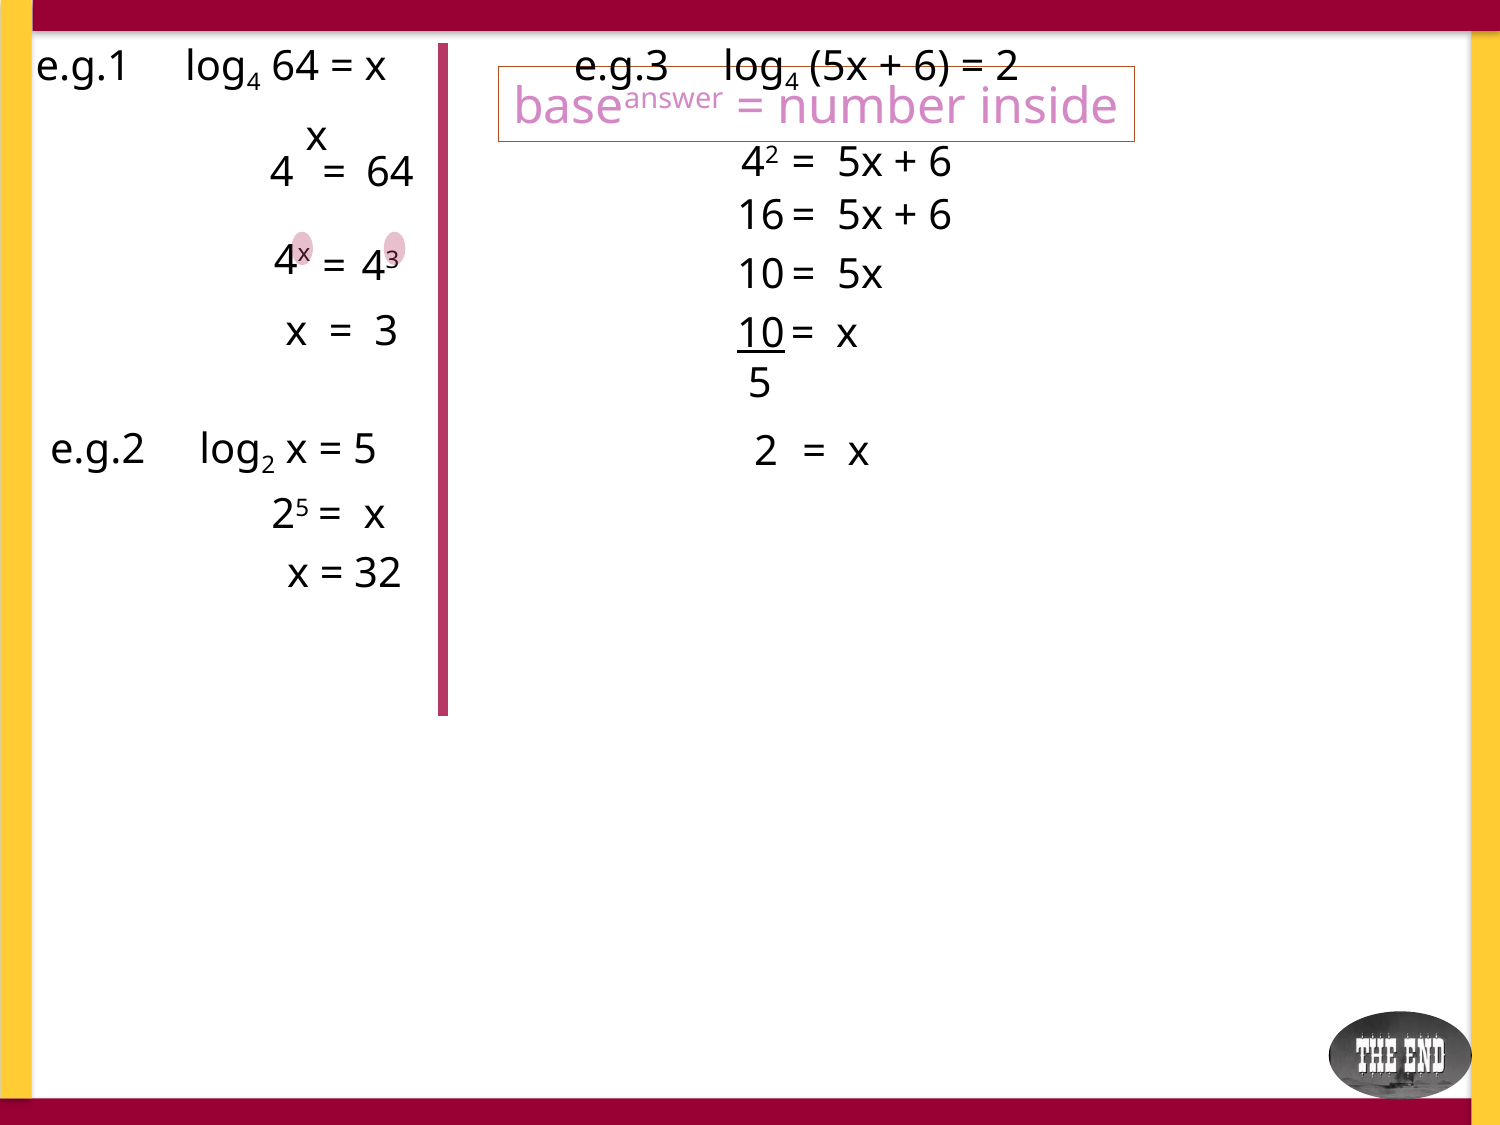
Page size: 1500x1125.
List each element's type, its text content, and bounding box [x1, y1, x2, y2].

text_box 64 [351, 137, 429, 202]
text_box 10 5 [722, 298, 800, 413]
text_box e.g.3 log4 (5x + 6) = 2 [559, 30, 1035, 103]
text_box x [290, 101, 343, 167]
text_box = 5x + 6 [776, 179, 968, 245]
text_box x = 3 [270, 296, 414, 361]
text_box 4 [254, 137, 307, 202]
text_box 4x [258, 225, 326, 290]
text_box baseanswer = number inside [498, 66, 1135, 142]
text_box x = [272, 538, 339, 604]
text_box e.g.2 log2 x = 5 [35, 414, 393, 486]
text_box 42 [726, 127, 776, 179]
text_box [381, 229, 408, 268]
text_box = x [776, 298, 884, 363]
text_box = x [303, 479, 401, 538]
text_box 2 [739, 416, 787, 481]
text_box = [307, 231, 346, 296]
picture [1328, 1011, 1472, 1100]
text_box e.g.1 log4 64 = x [20, 30, 402, 103]
text_box 25 [256, 479, 303, 545]
text_box = x [787, 416, 896, 481]
text_box [289, 229, 316, 268]
text_box = 5x + 6 [776, 127, 968, 179]
text_box 10 [722, 239, 776, 298]
text_box 32 [339, 538, 418, 604]
text_box 16 [722, 179, 776, 239]
text_box 43 [346, 231, 415, 297]
text_box = 5x [776, 239, 909, 304]
text_box = [307, 137, 351, 202]
